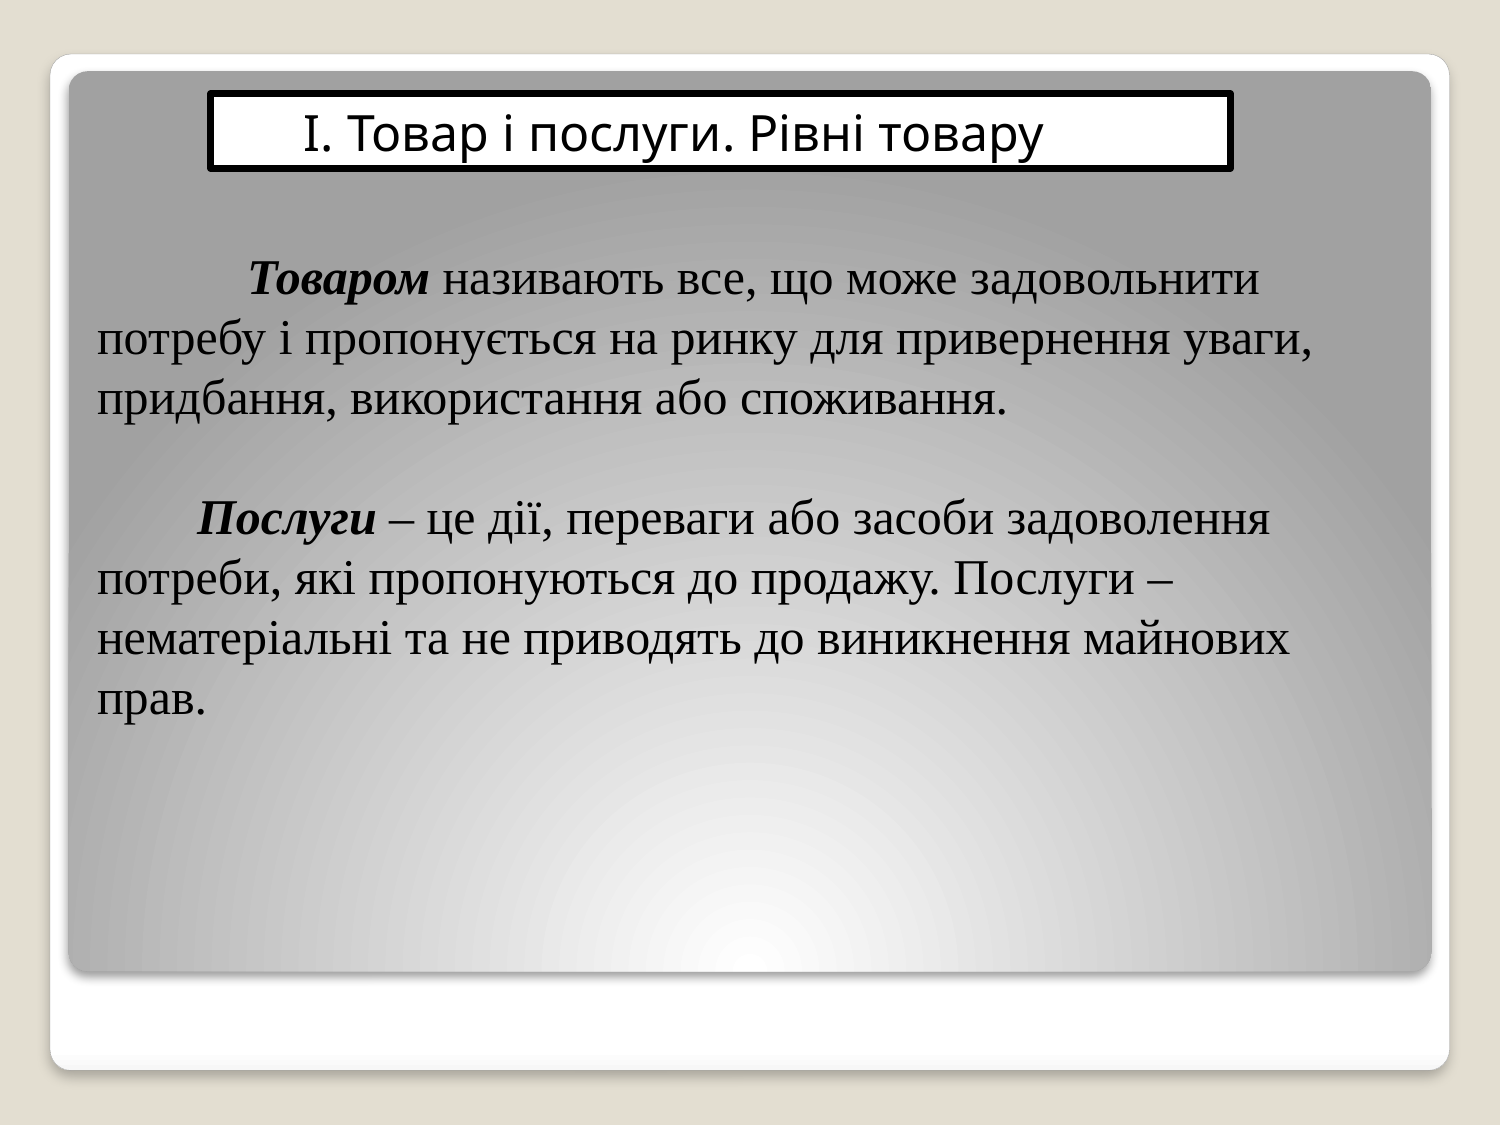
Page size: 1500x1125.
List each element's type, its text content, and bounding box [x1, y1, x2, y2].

text_box Товаром називають все, що може задовольнити потребу і пропонується на ринку для привернення уваги, придбання, використання або споживання. Послуги – це дії, переваги або засоби задоволення потреби, які пропонуються до продажу. Послуги – нематеріальні та не приводять до виникнення майнових прав. [82, 236, 1383, 732]
text_box І. Товар і послуги. Рівні товару [207, 90, 1234, 172]
